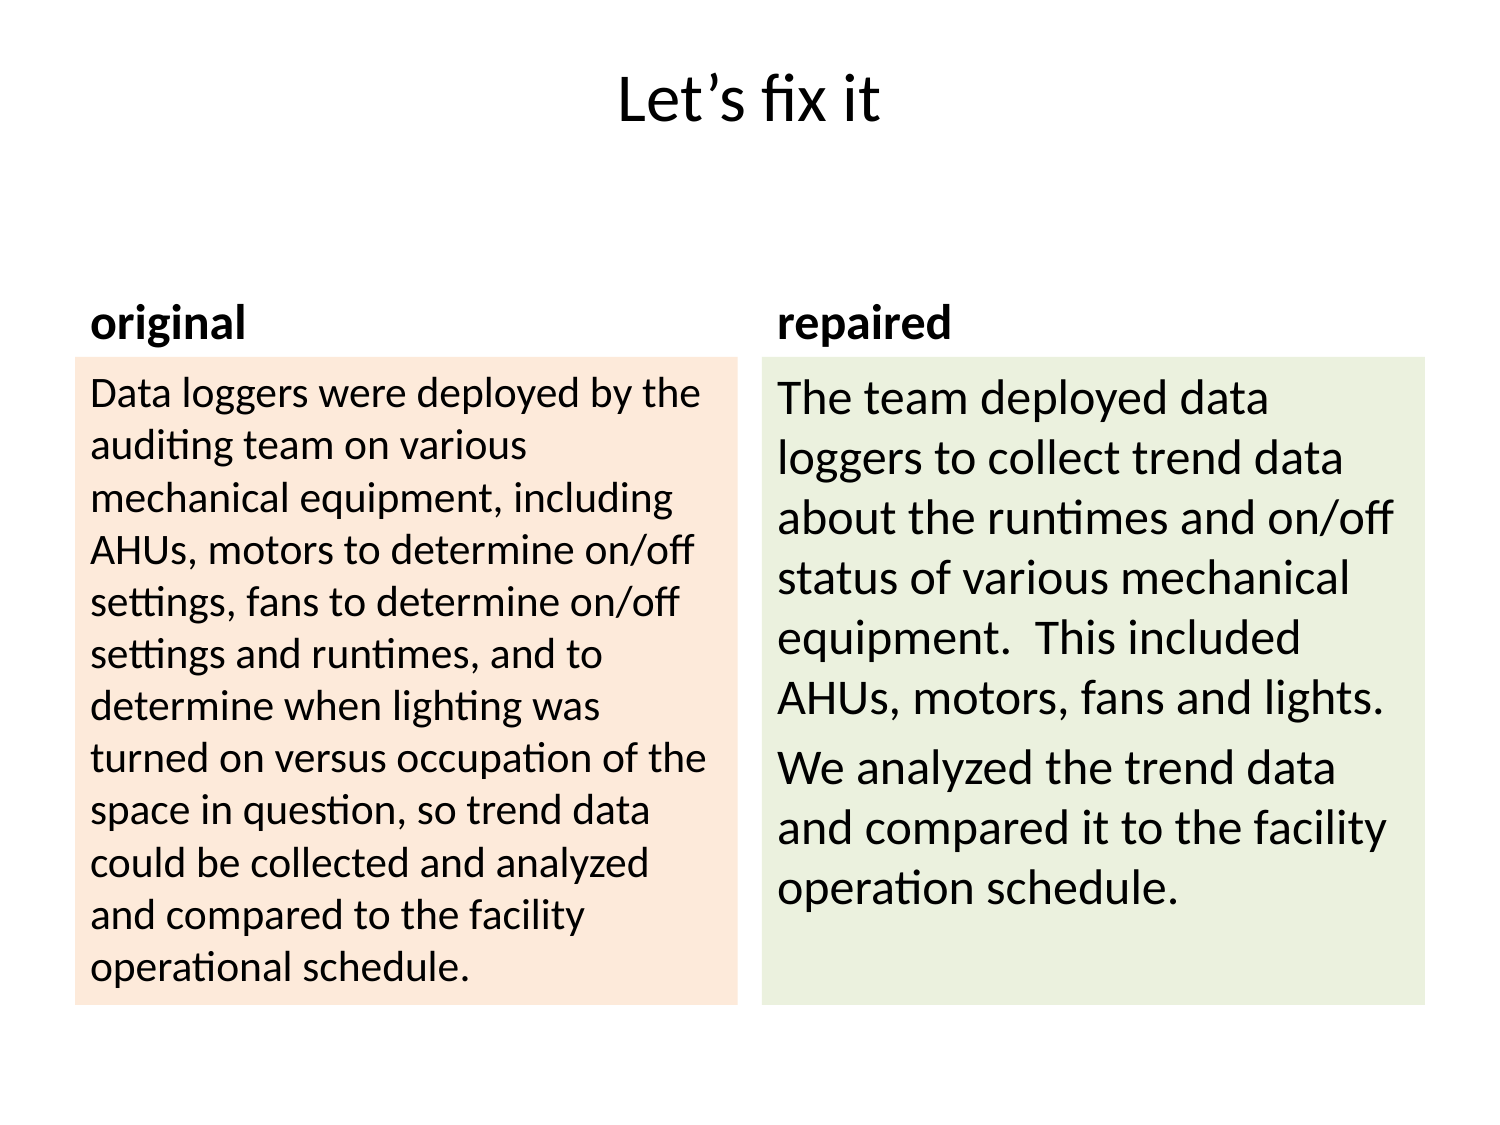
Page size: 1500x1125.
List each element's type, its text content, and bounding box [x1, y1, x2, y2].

title Let’s fix it [75, 45, 1425, 144]
list original [75, 251, 738, 356]
list Data loggers were deployed by the auditing team on various mechanical equipment, including AHUs, motors to determine on/off settings, fans to determine on/off settings and runtimes, and to determine when lighting was turned on versus occupation of the space in question, so trend data could be collected and analyzed and compared to the facility operational schedule. [75, 356, 738, 1005]
list repaired [761, 251, 1425, 356]
list The team deployed data loggers to collect trend data about the runtimes and on/off status of various mechanical equipment. This included AHUs, motors, fans and lights. We analyzed the trend data and compared it to the facility operation schedule. [761, 356, 1425, 1005]
